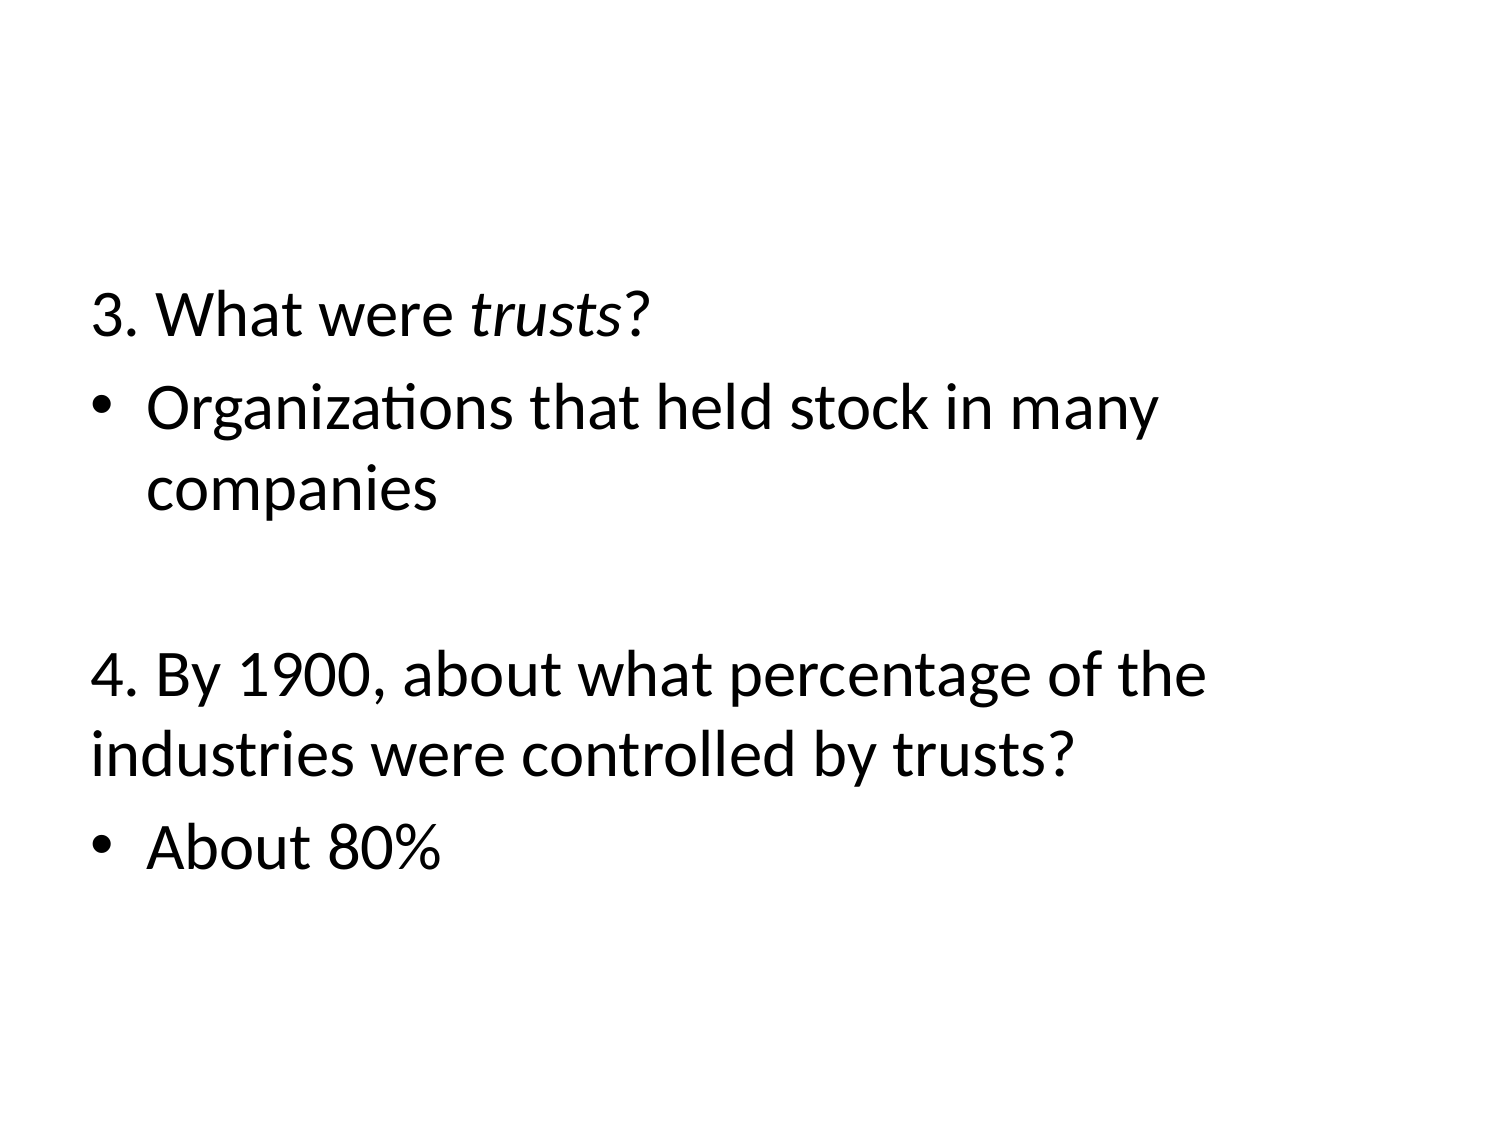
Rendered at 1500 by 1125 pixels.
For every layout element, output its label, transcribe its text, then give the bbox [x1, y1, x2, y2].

list 3. What were trusts? Organizations that held stock in many companies 4. By 1900, about what percentage of the industries were controlled by trusts? About 80% [75, 262, 1425, 1005]
